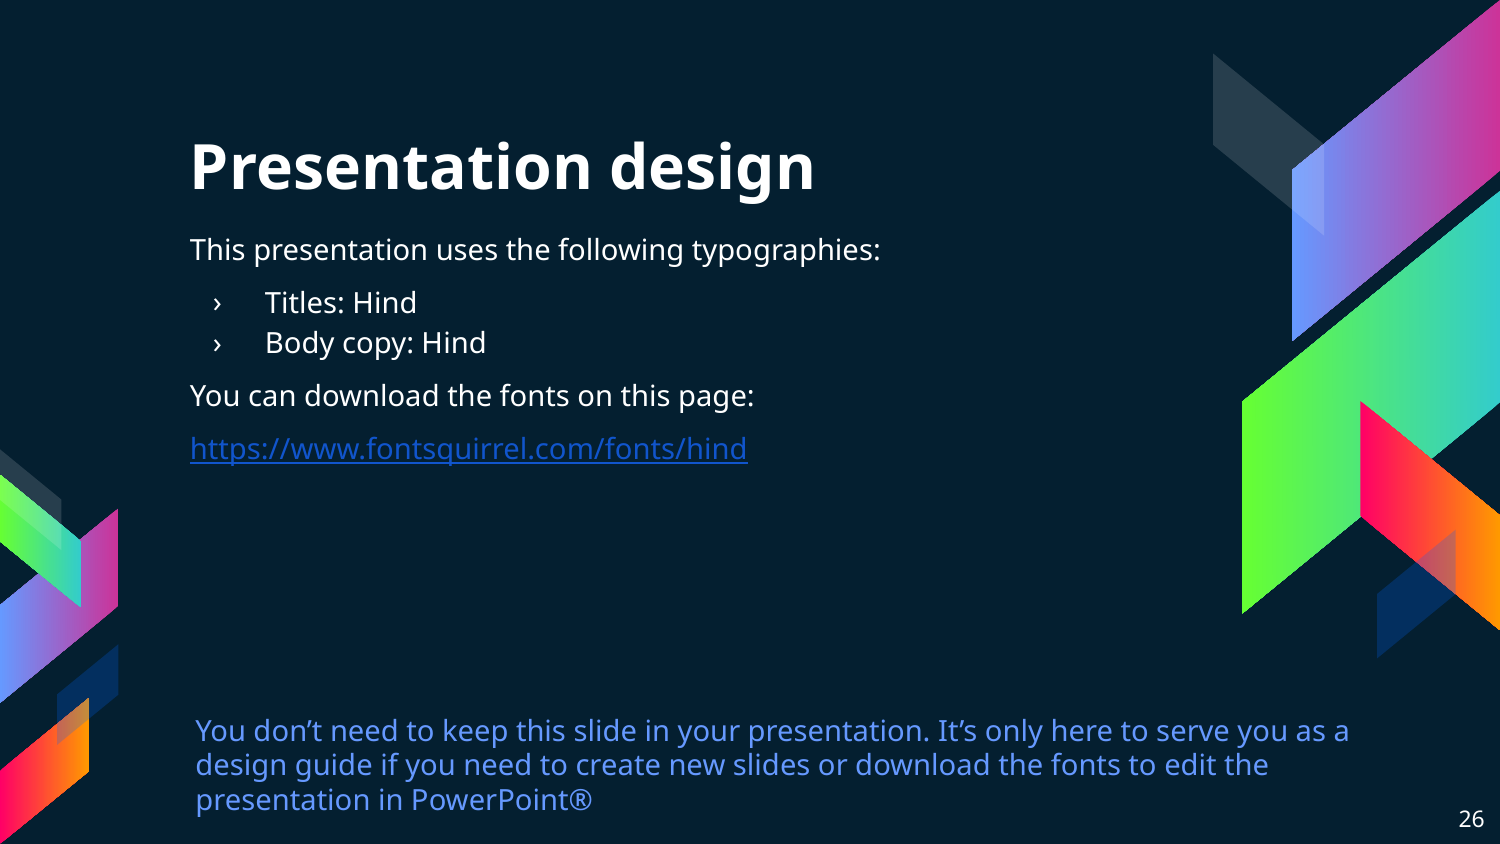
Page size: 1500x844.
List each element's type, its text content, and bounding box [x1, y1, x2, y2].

title Presentation design [175, 112, 1155, 216]
list This presentation uses the following typographies: Titles: Hind Body copy: Hind You can download the fonts on this page: https://www.fontsquirrel.com/fonts/hind [175, 216, 1425, 597]
slide_number ‹#› [1403, 789, 1500, 844]
text_box You don’t need to keep this slide in your presentation. It’s only here to serve you as a design guide if you need to create new slides or download the fonts to edit the presentation in PowerPoint® [180, 696, 1451, 785]
